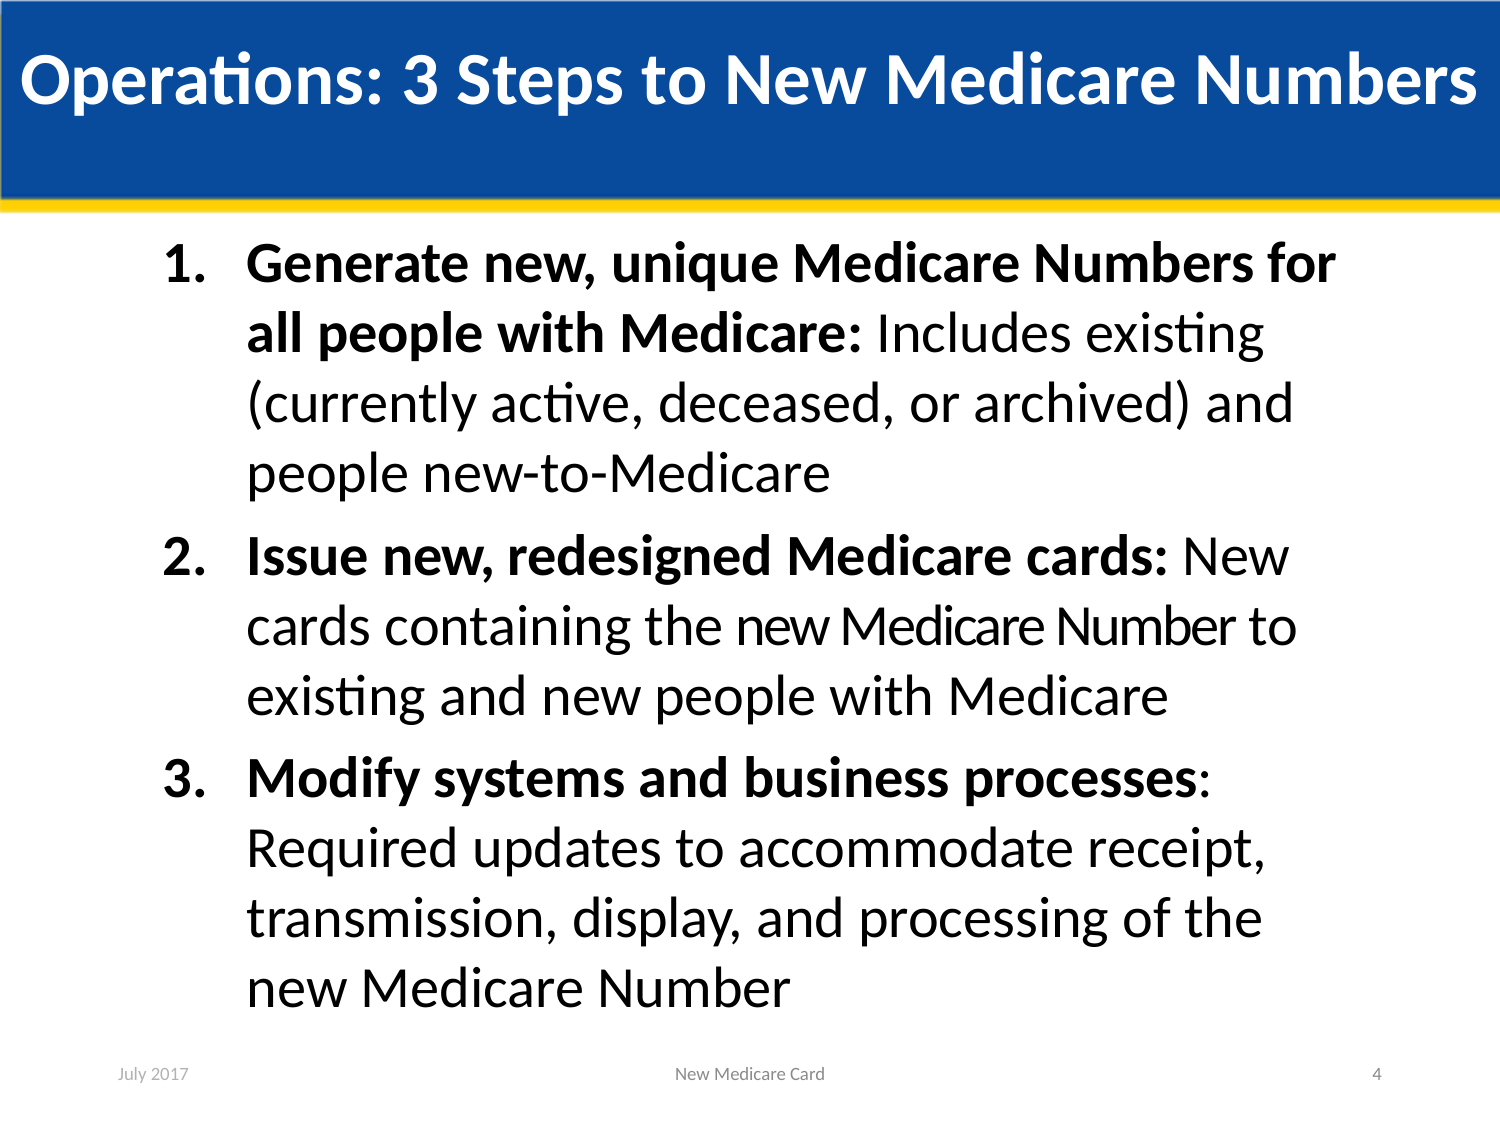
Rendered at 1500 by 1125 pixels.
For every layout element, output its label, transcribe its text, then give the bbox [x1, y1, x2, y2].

title Operations: 3 Steps to New Medicare Numbers [0, 1, 1500, 160]
list Generate new, unique Medicare Numbers for all people with Medicare: Includes existing (currently active, deceased, or archived) and people new-to-Medicare Issue new, redesigned Medicare cards: New cards containing the new Medicare Number to existing and new people with Medicare Modify systems and business processes: Required updates to accommodate receipt, transmission, display, and processing of the new Medicare Number [70, 217, 1421, 1014]
slide_number 4 [1059, 1042, 1397, 1103]
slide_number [103, 1042, 441, 1103]
picture [0, 160, 1500, 1125]
footer New Medicare Card [496, 1042, 1004, 1103]
